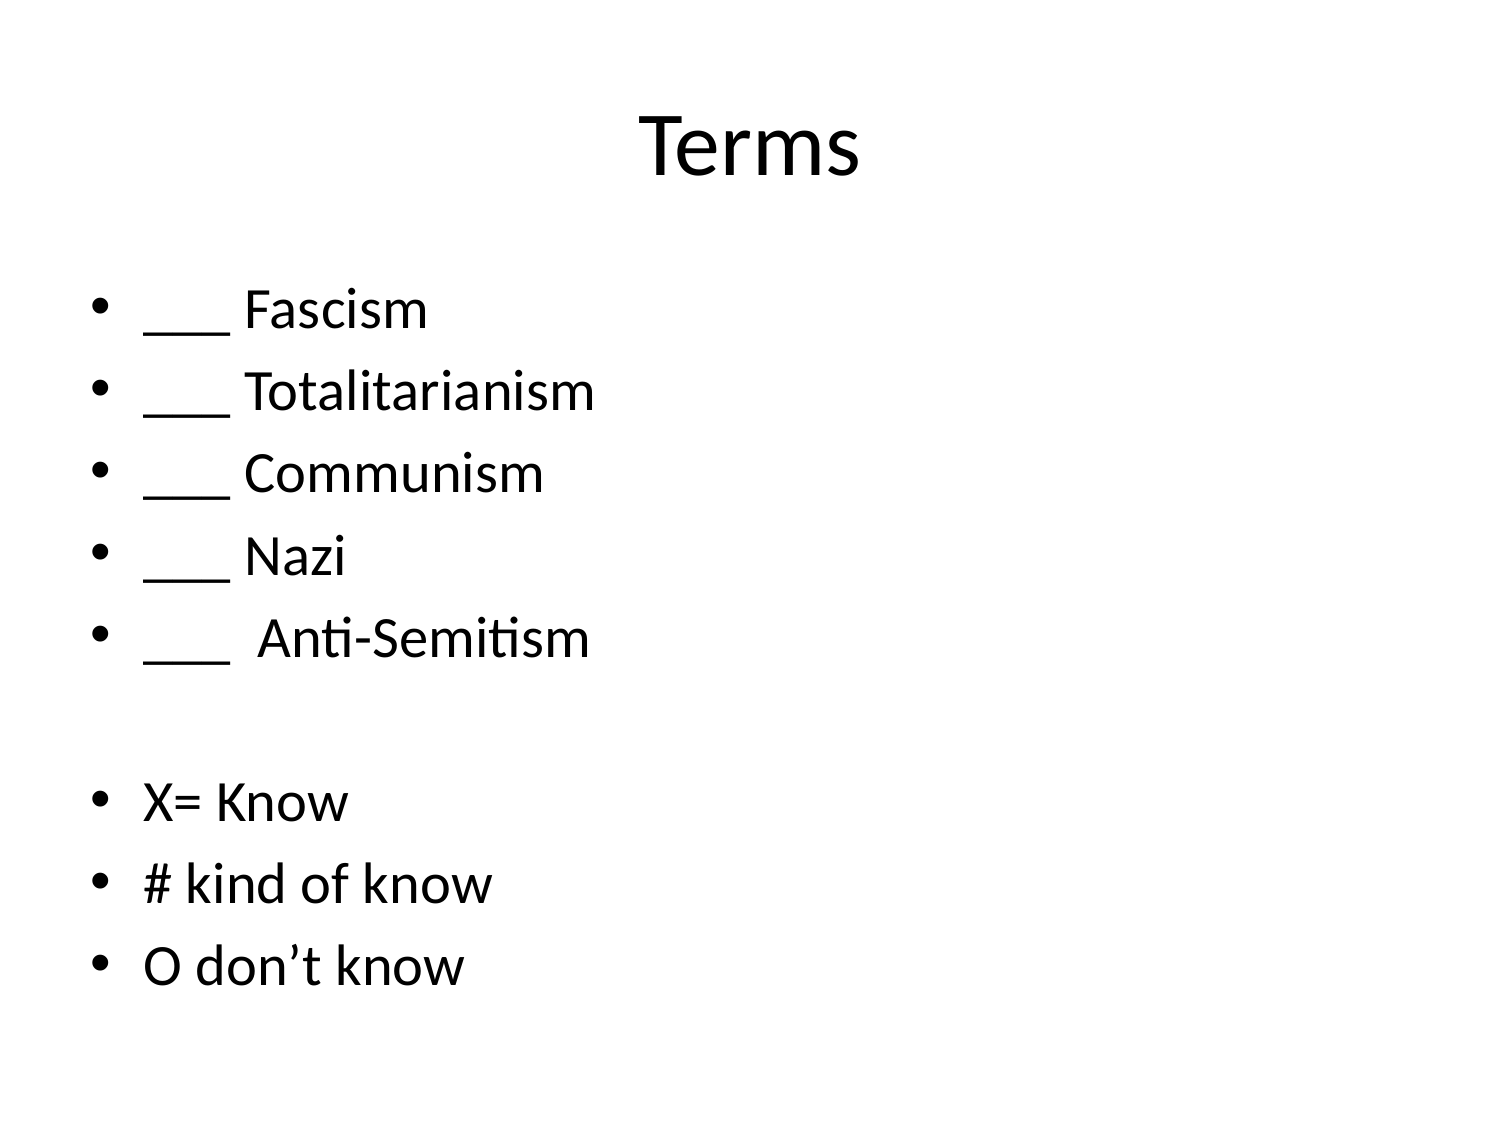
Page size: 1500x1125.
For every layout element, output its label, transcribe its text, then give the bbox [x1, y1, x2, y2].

list ___ Fascism ___ Totalitarianism ___ Communism ___ Nazi ___ Anti-Semitism X= Know # kind of know O don’t know [75, 262, 1425, 1005]
title Terms [75, 45, 1425, 233]
